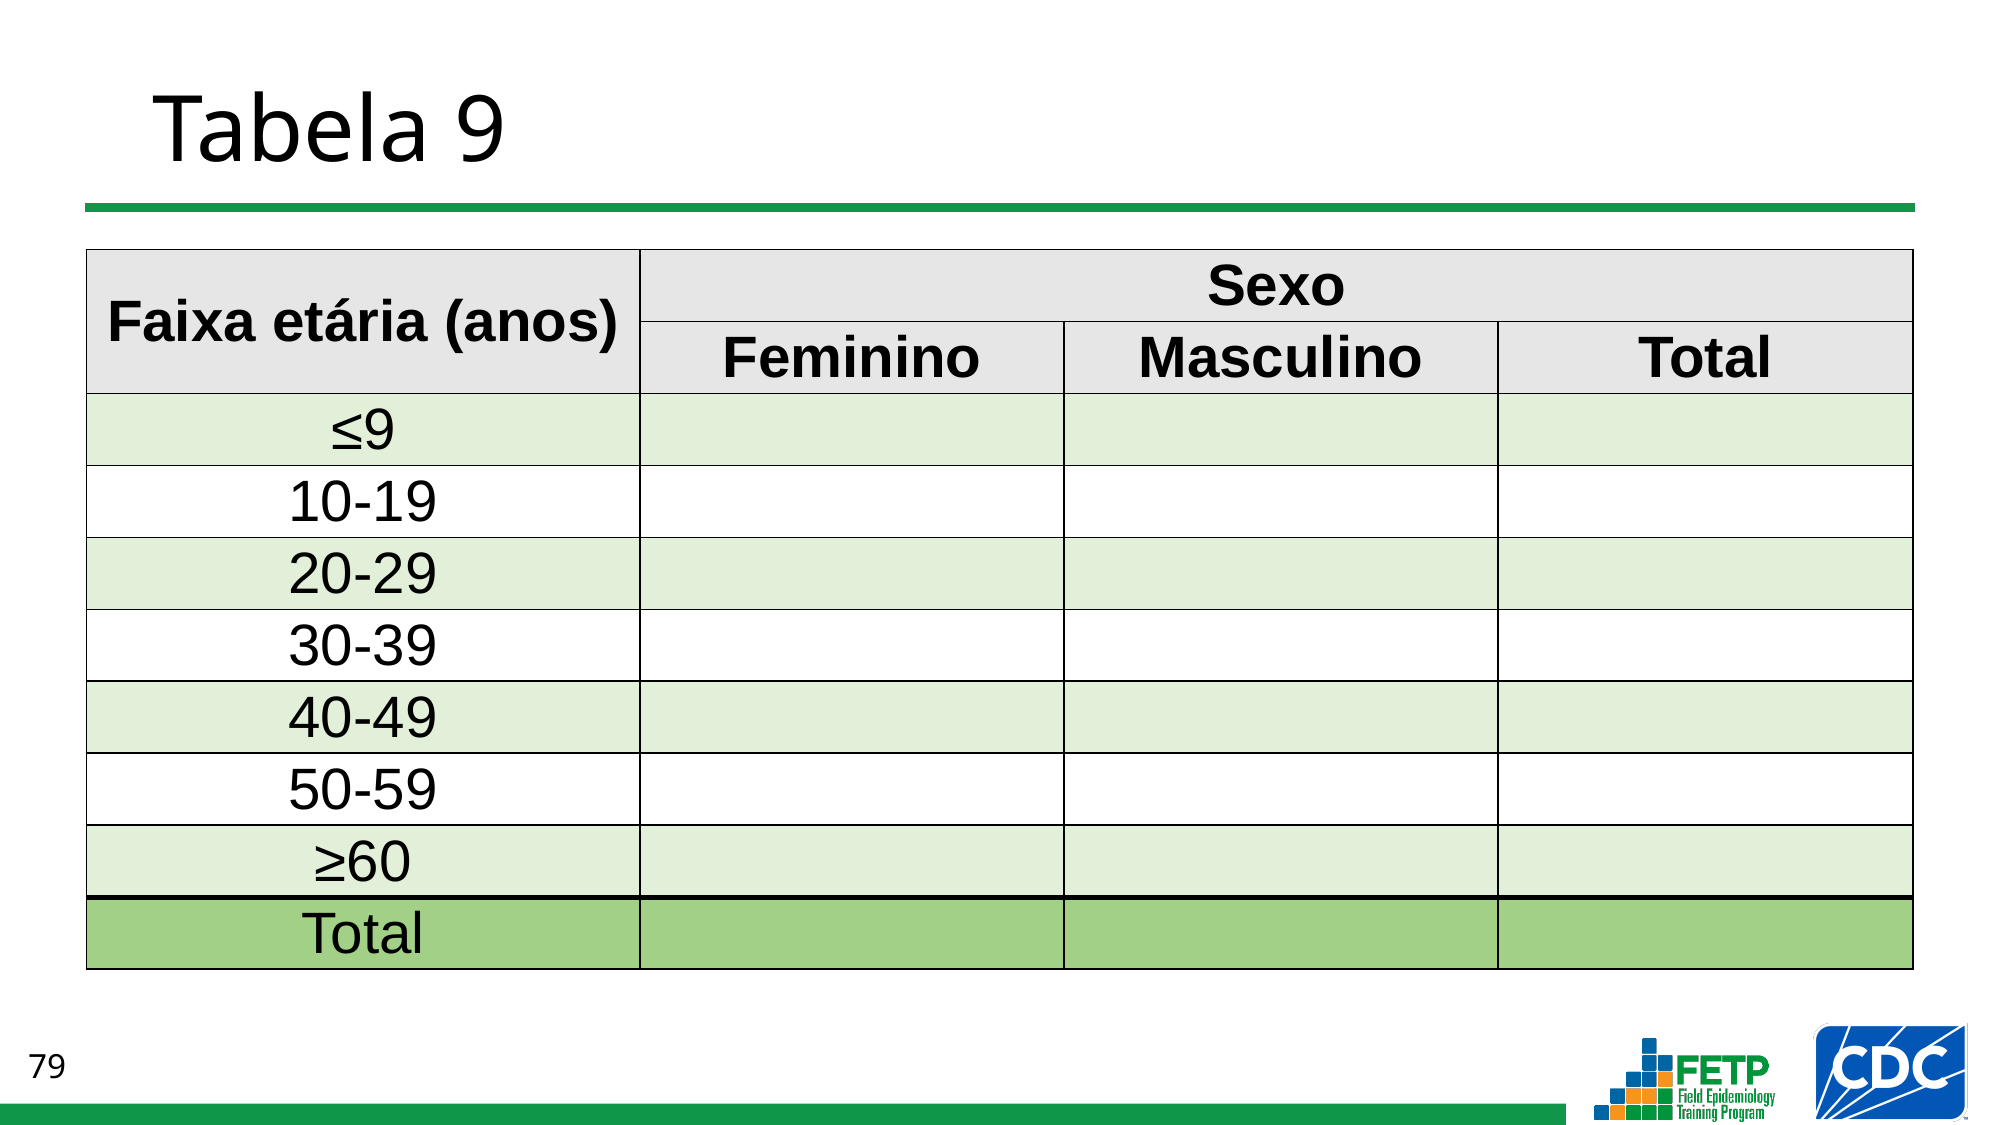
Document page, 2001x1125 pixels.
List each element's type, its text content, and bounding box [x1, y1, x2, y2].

table_cell [641, 826, 1063, 895]
table_cell [1065, 826, 1497, 895]
table_header Sexo [641, 250, 1912, 321]
table_cell [1065, 394, 1497, 465]
table_cell [1065, 900, 1497, 968]
table_header Faixa etária (anos) [87, 250, 639, 393]
table_cell 20-29 [87, 538, 639, 609]
table_cell [641, 394, 1063, 465]
table_cell Total [87, 900, 639, 968]
table_cell Total [1499, 322, 1912, 393]
table_cell 40-49 [87, 682, 639, 752]
table_cell [1065, 682, 1497, 752]
table_cell [641, 538, 1063, 609]
picture [1813, 1023, 1968, 1122]
table_cell [1499, 538, 1912, 609]
table_cell [641, 682, 1063, 752]
table_cell ≤9 [87, 394, 639, 465]
table_cell [1499, 394, 1912, 465]
table_cell [641, 900, 1063, 968]
table_cell [1499, 900, 1912, 968]
table_cell Feminino [641, 322, 1063, 393]
table_cell [1065, 538, 1497, 609]
table_cell [1499, 466, 1912, 537]
table_cell [1499, 826, 1912, 895]
table_cell [641, 754, 1063, 824]
table_cell [1065, 466, 1497, 537]
title Tabela 9 [137, 75, 1863, 207]
table_cell 50-59 [87, 754, 639, 824]
table_cell [1065, 754, 1497, 824]
table_cell [1499, 682, 1912, 752]
table_cell ≥60 [87, 826, 639, 895]
table_cell [641, 610, 1063, 680]
table_cell [641, 466, 1063, 537]
table_cell Masculino [1065, 322, 1497, 393]
table_cell 30-39 [87, 610, 639, 680]
table_cell [1065, 610, 1497, 680]
table_cell [1499, 754, 1912, 824]
table_cell [1499, 610, 1912, 680]
picture [1594, 1038, 1775, 1122]
table_cell 10-19 [87, 466, 639, 537]
